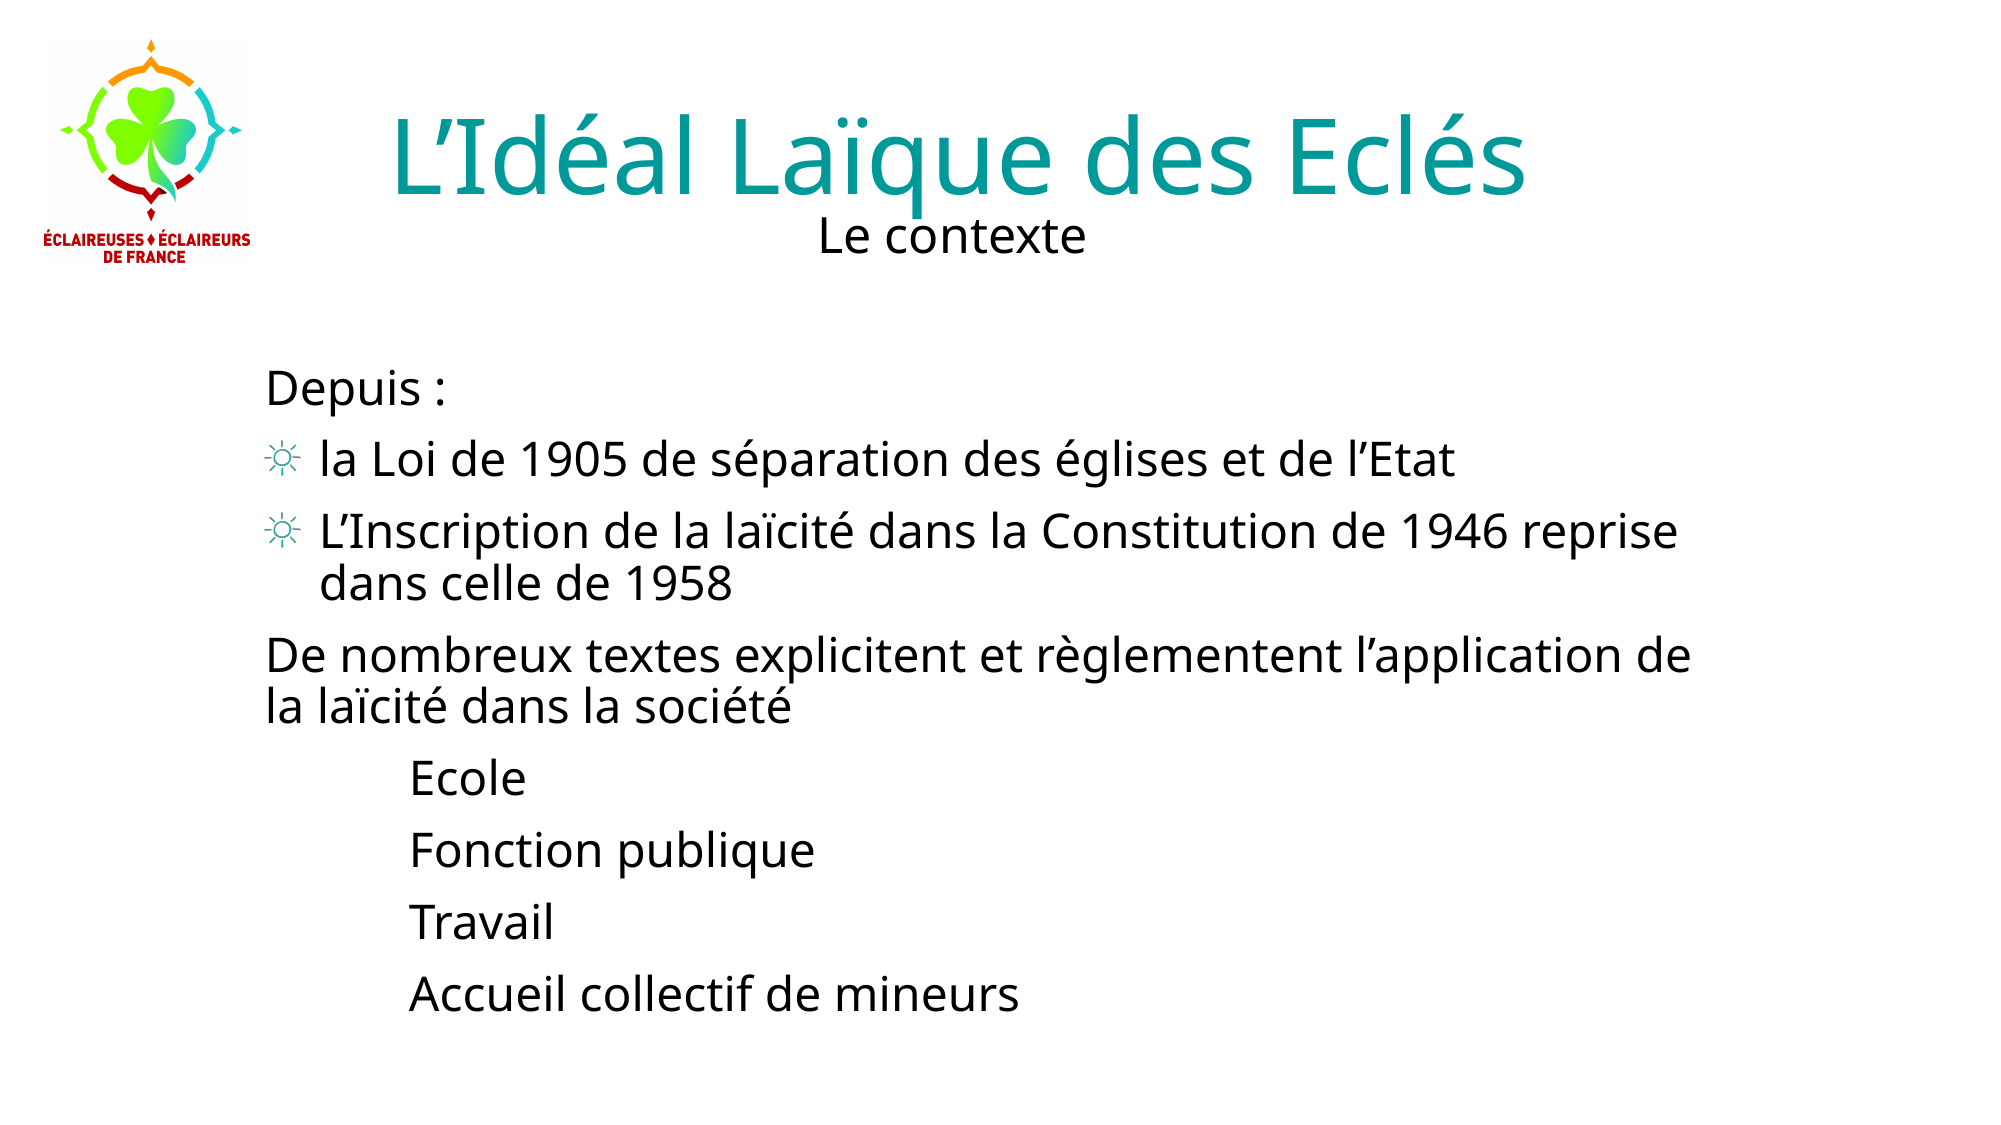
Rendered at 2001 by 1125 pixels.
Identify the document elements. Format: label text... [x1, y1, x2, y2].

picture [264, 440, 301, 476]
picture [44, 39, 250, 263]
text_box Le contexte [448, 195, 1471, 271]
title L’Idéal Laïque des Eclés [250, 96, 1669, 225]
picture [264, 512, 301, 548]
subtitle Depuis : la Loi de 1905 de séparation des églises et de l’Etat L’Inscription de la laïcité dans la Constitution de 1946 reprise dans celle de 1958 De nombreux textes explicitent et règlementent l’application de la laïcité dans la société Ecole Fonction publique Travail Accueil collectif de mineurs [249, 356, 1750, 1029]
